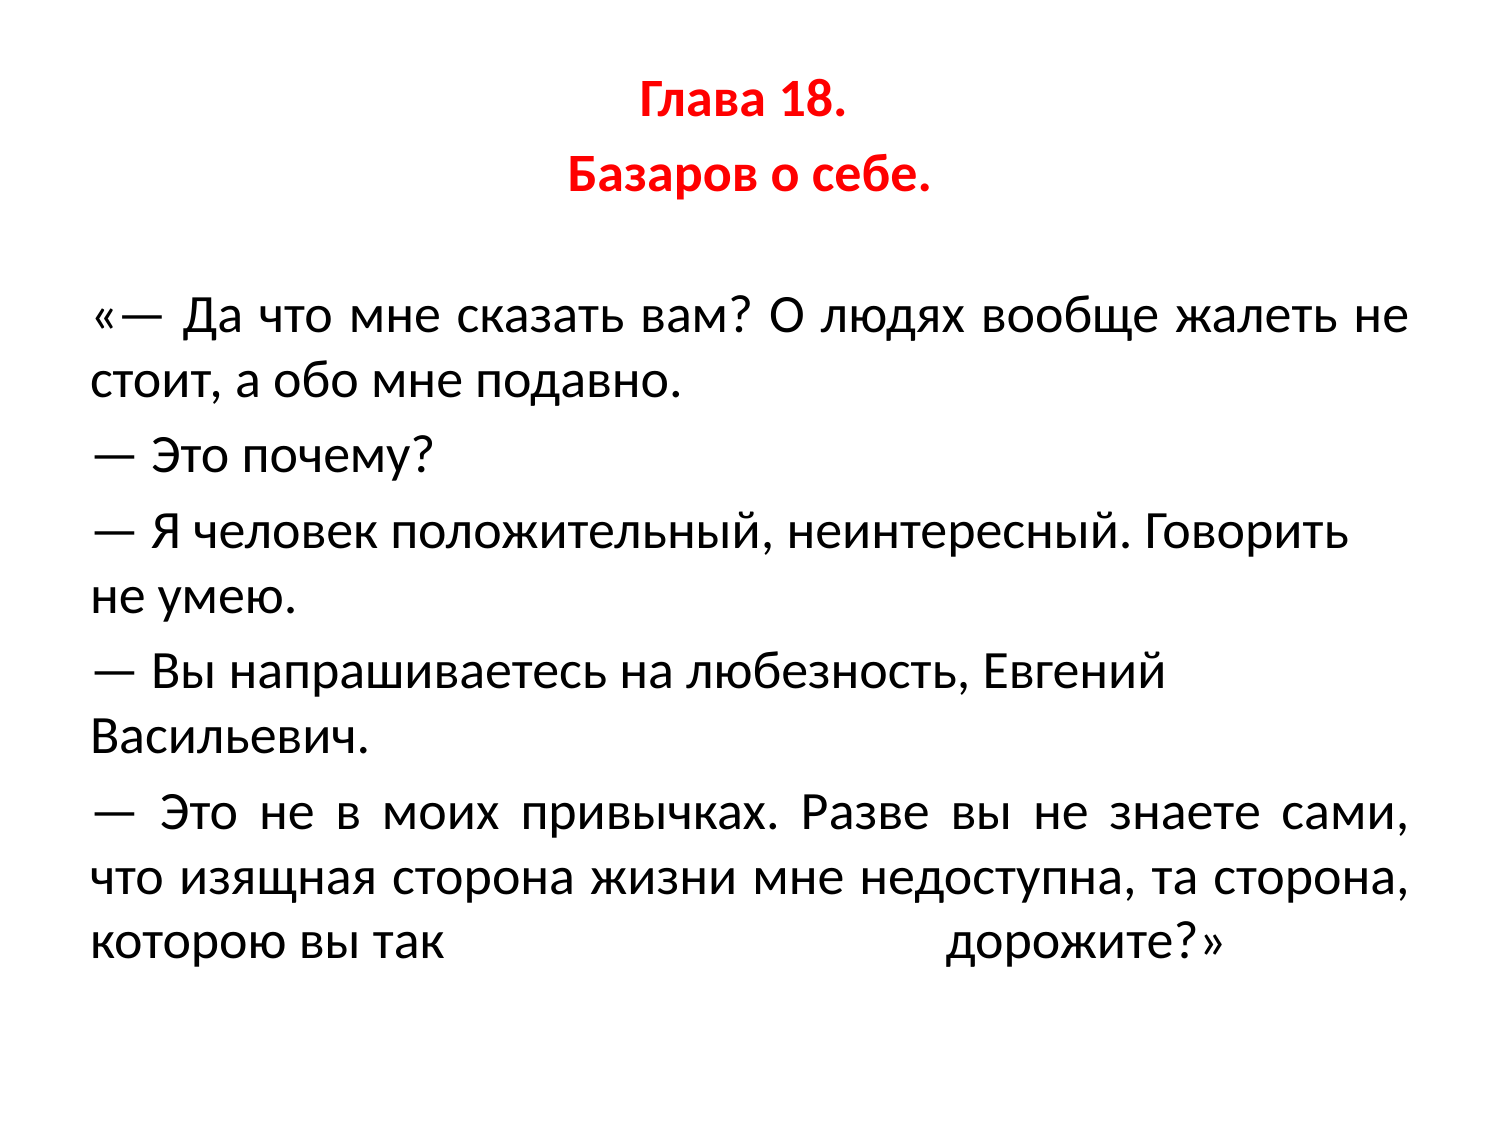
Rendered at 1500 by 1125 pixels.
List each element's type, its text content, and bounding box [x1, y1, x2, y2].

list Глава 18. Базаров о себе. «— Да что мне сказать вам? О людях вообще жалеть не стоит, а обо мне подавно. — Это почему? — Я человек положительный, неинтересный. Говорить не умею. — Вы напрашиваетесь на любезность, Евгений Васильевич. — Это не в моих привычках. Разве вы не знаете сами, что изящная сторона жизни мне недоступна, та сторона, которою вы так дорожите?» [75, 54, 1425, 1005]
